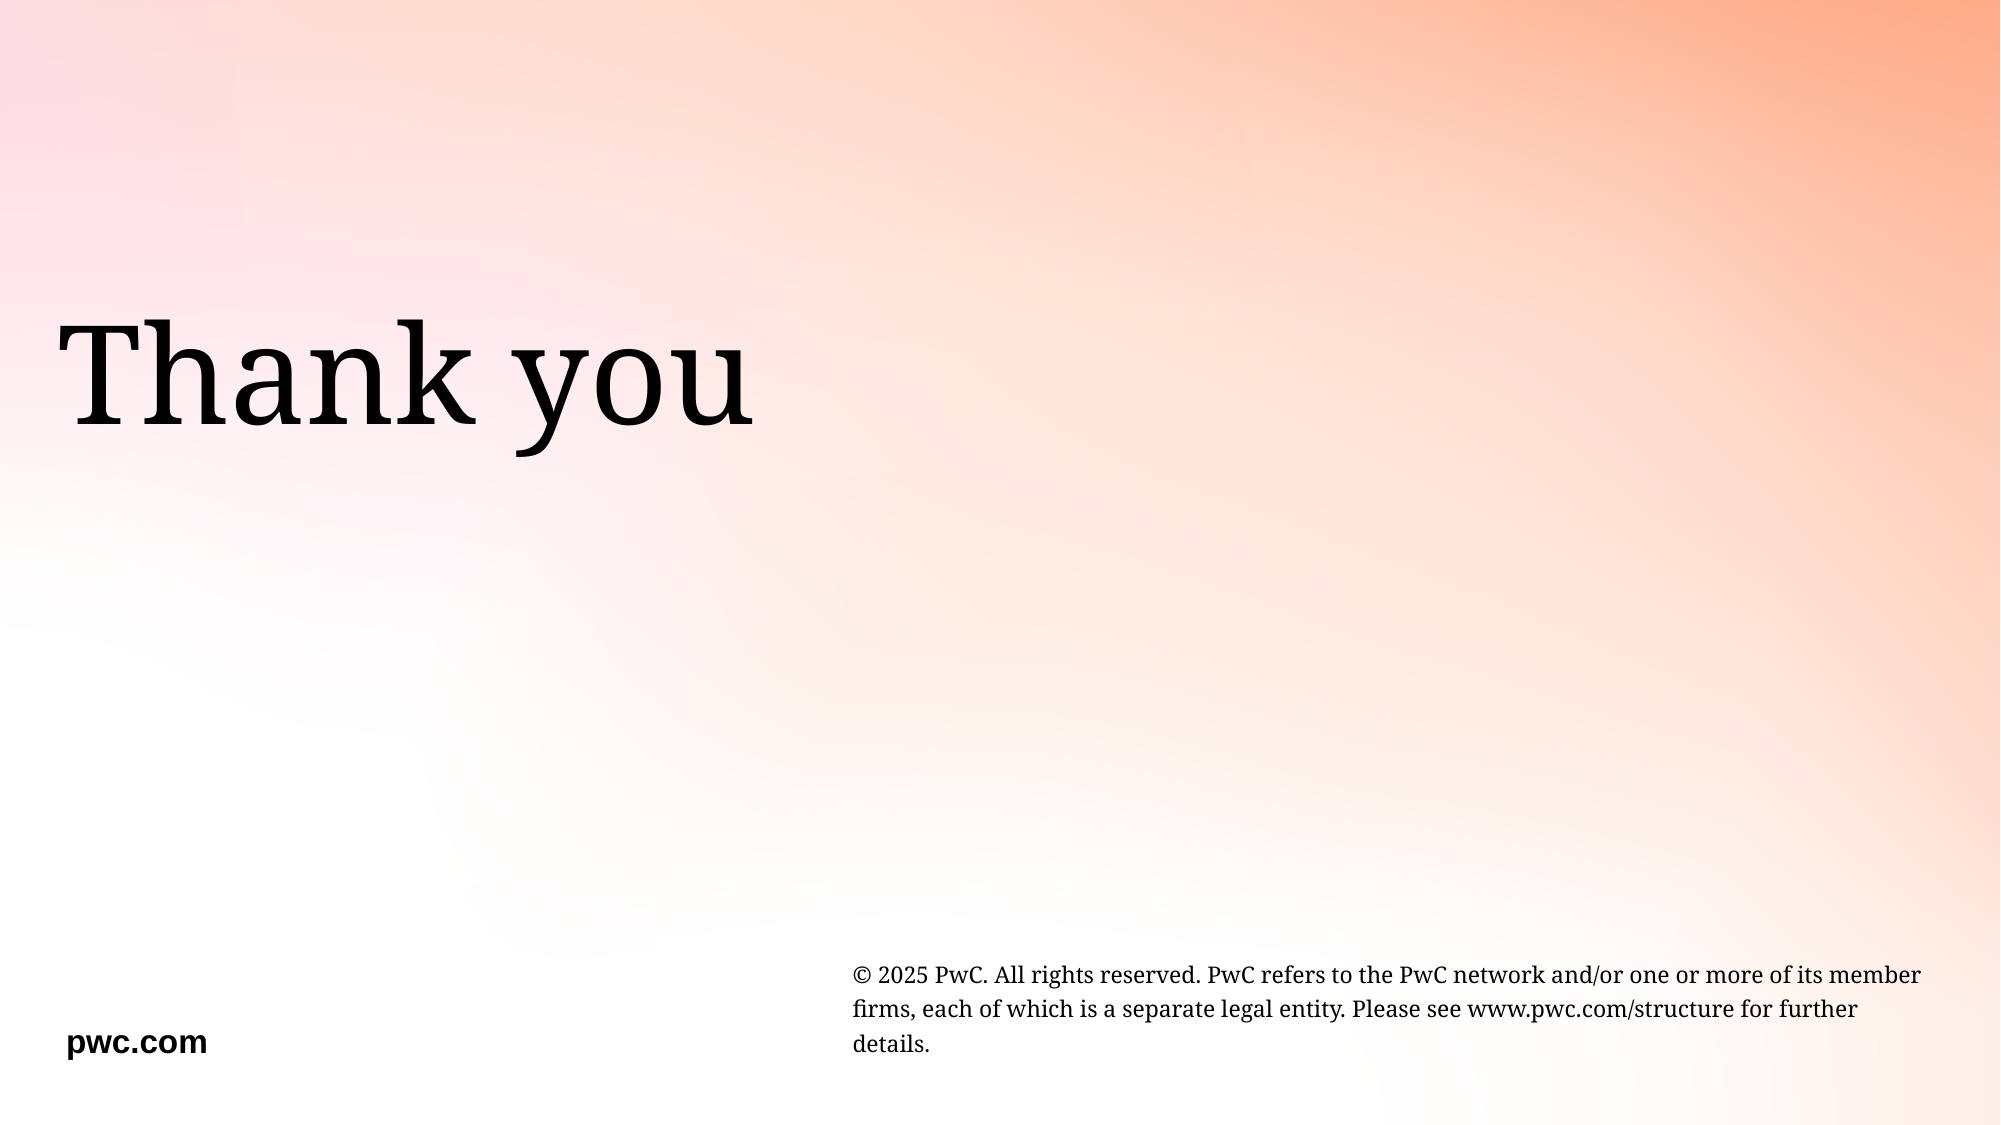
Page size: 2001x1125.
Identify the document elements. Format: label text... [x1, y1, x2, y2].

title Thank you [57, 319, 1146, 563]
picture [0, 0, 2000, 1125]
subtitle © 2025 PwC. All rights reserved. PwC refers to the PwC network and/or one or more of its member firms, each of which is a separate legal entity. Please see www.pwc.com/structure for further details. [852, 791, 1936, 1063]
